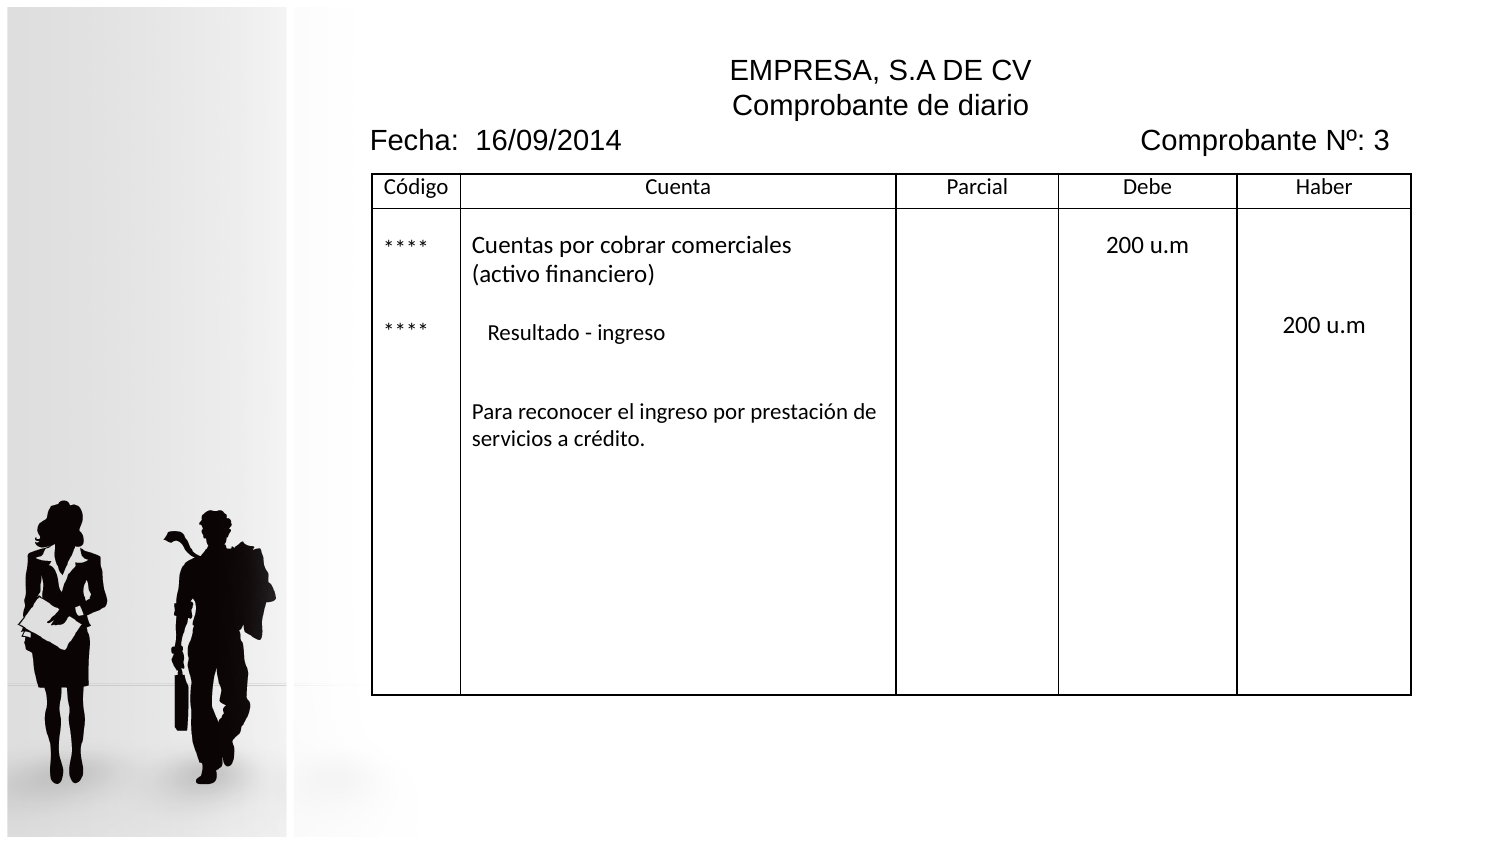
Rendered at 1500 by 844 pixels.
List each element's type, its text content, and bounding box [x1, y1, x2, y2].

table_cell [897, 209, 1058, 694]
title EMPRESA, S.A DE CV Comprobante de diario Fecha: 16/09/2014 Comprobante Nº: 3 [336, 33, 1425, 175]
table_header Debe [1059, 175, 1236, 208]
table_header Haber [1238, 175, 1410, 208]
table_header Cuenta [461, 175, 895, 208]
table_header Parcial [897, 175, 1058, 208]
table_cell **** **** [373, 209, 460, 694]
picture [0, 0, 1500, 844]
table_cell Cuentas por cobrar comerciales (activo financiero) Resultado - ingreso Para reconocer el ingreso por prestación de servicios a crédito. [461, 209, 895, 694]
table_cell 200 u.m [1059, 209, 1236, 694]
table_cell 200 u.m [1238, 209, 1410, 694]
table_header Código [373, 175, 460, 208]
